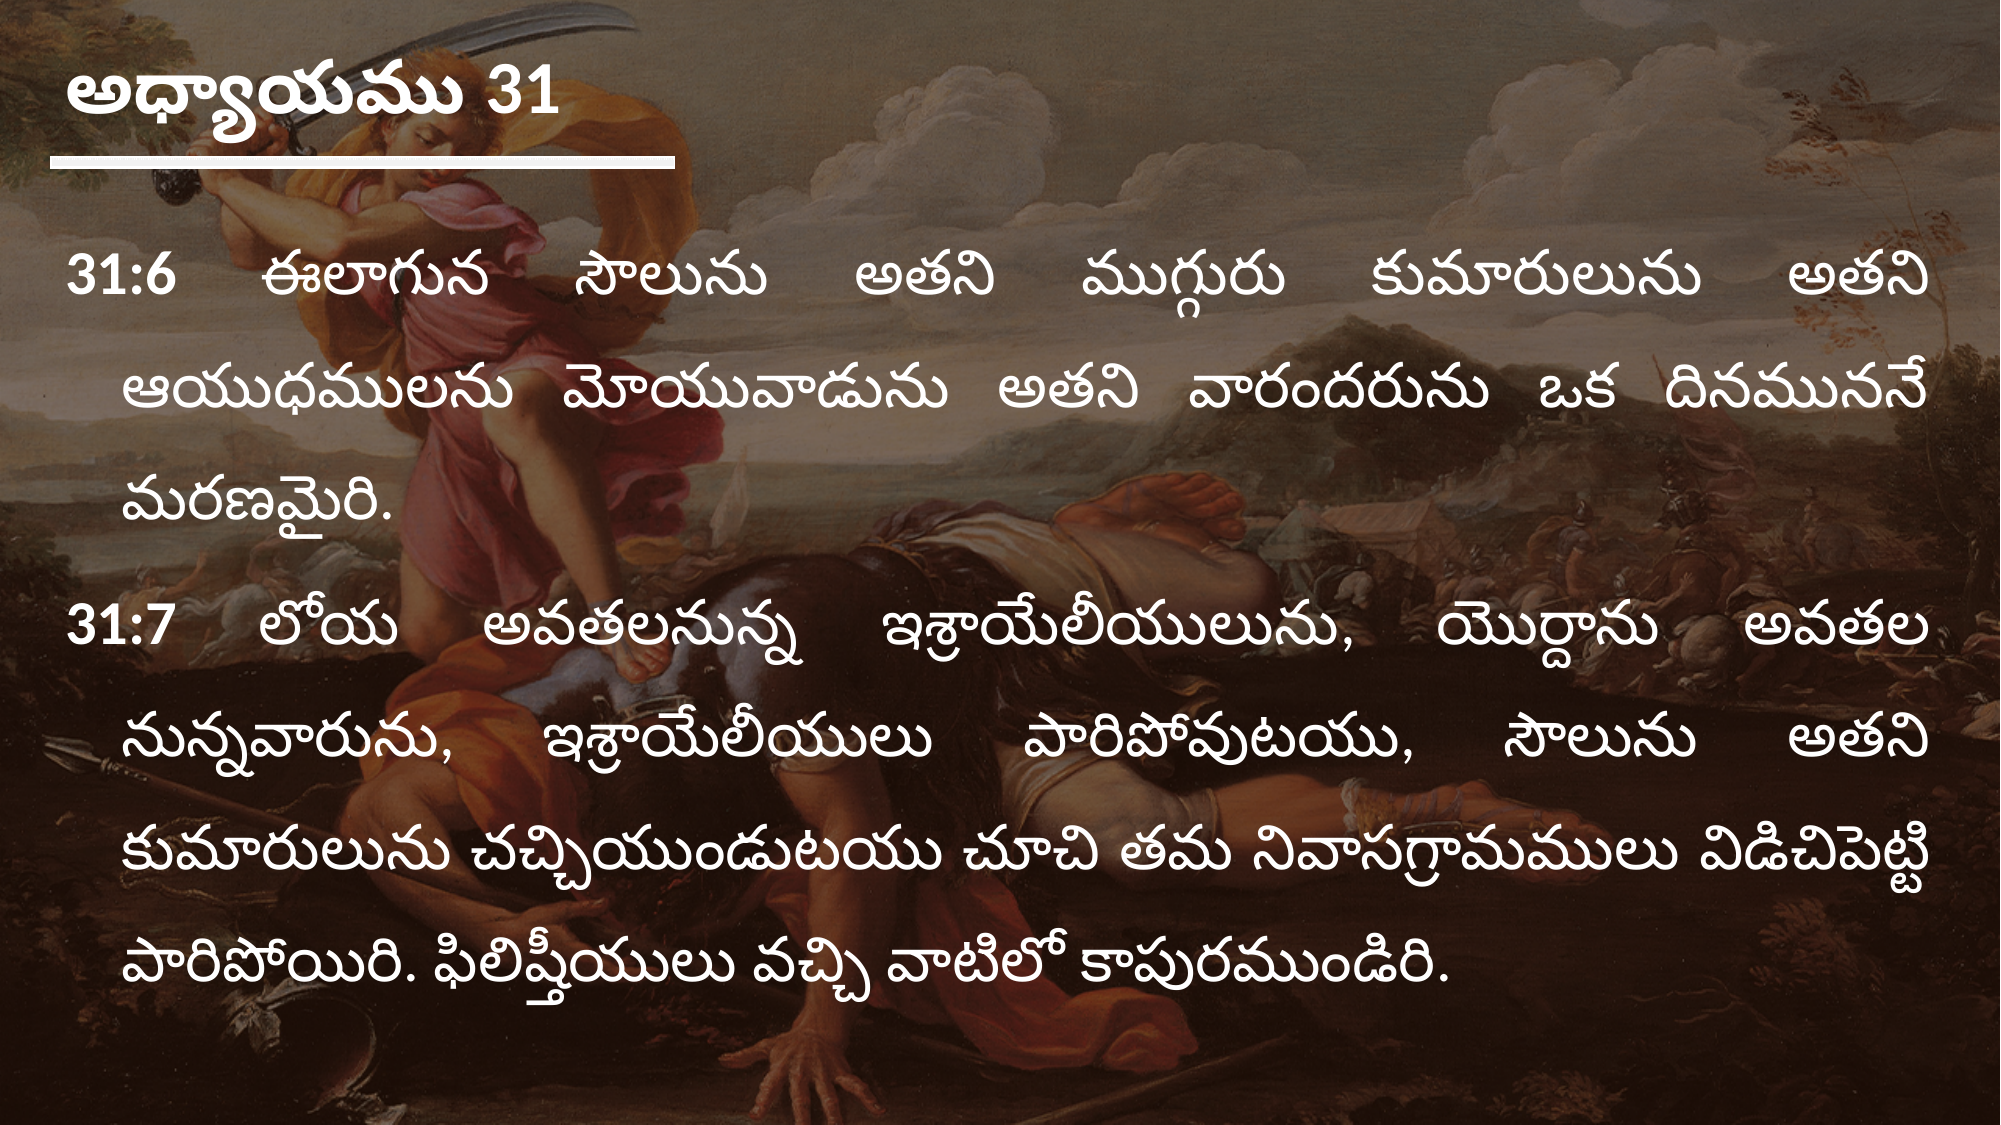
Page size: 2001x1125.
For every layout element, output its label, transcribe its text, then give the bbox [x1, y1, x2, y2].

list 31:6 ఈలాగున సౌలును అతని ముగ్గురు కుమారులును అతని ఆయుధములను మోయువాడును అతని వారందరును ఒక దినముననే మరణమైరి. 31:7 లోయ అవతలనున్న ఇశ్రాయేలీయులును, యొర్దాను అవతల నున్నవారును, ఇశ్రాయేలీయులు పారిపోవుటయు, సౌలును అతని కుమారులును చచ్చియుండుటయు చూచి తమ నివాసగ్రామములు విడిచిపెట్టి పారిపోయిరి. ఫిలిష్తీయులు వచ్చి వాటిలో కాపురముండిరి. [50, 187, 1946, 1063]
title అధ్యాయము 31 [50, 0, 1925, 167]
picture [0, 0, 2000, 1125]
